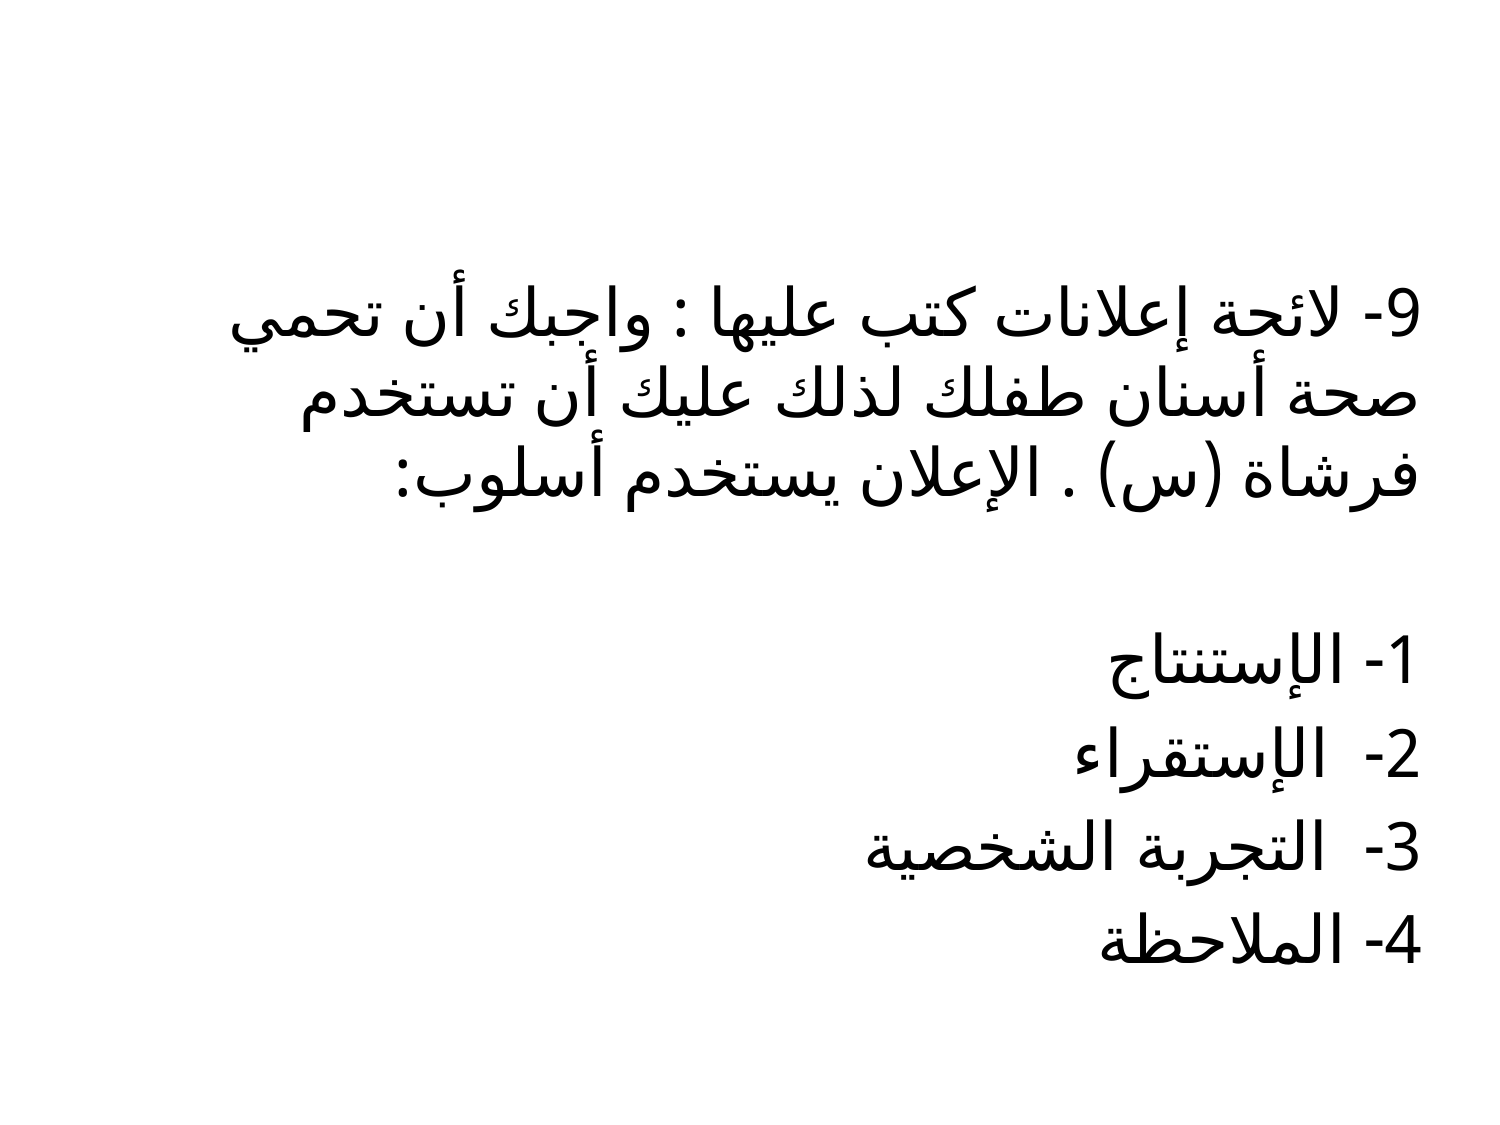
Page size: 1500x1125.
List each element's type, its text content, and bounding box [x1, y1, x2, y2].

list 9- لائحة إعلانات كتب عليها : واجبك أن تحمي صحة أسنان طفلك لذلك عليك أن تستخدم فرشاة (س) . الإعلان يستخدم أسلوب: 1- الإستنتاج 2- الإستقراء 3- التجربة الشخصية 4- الملاحظة [87, 262, 1438, 1005]
